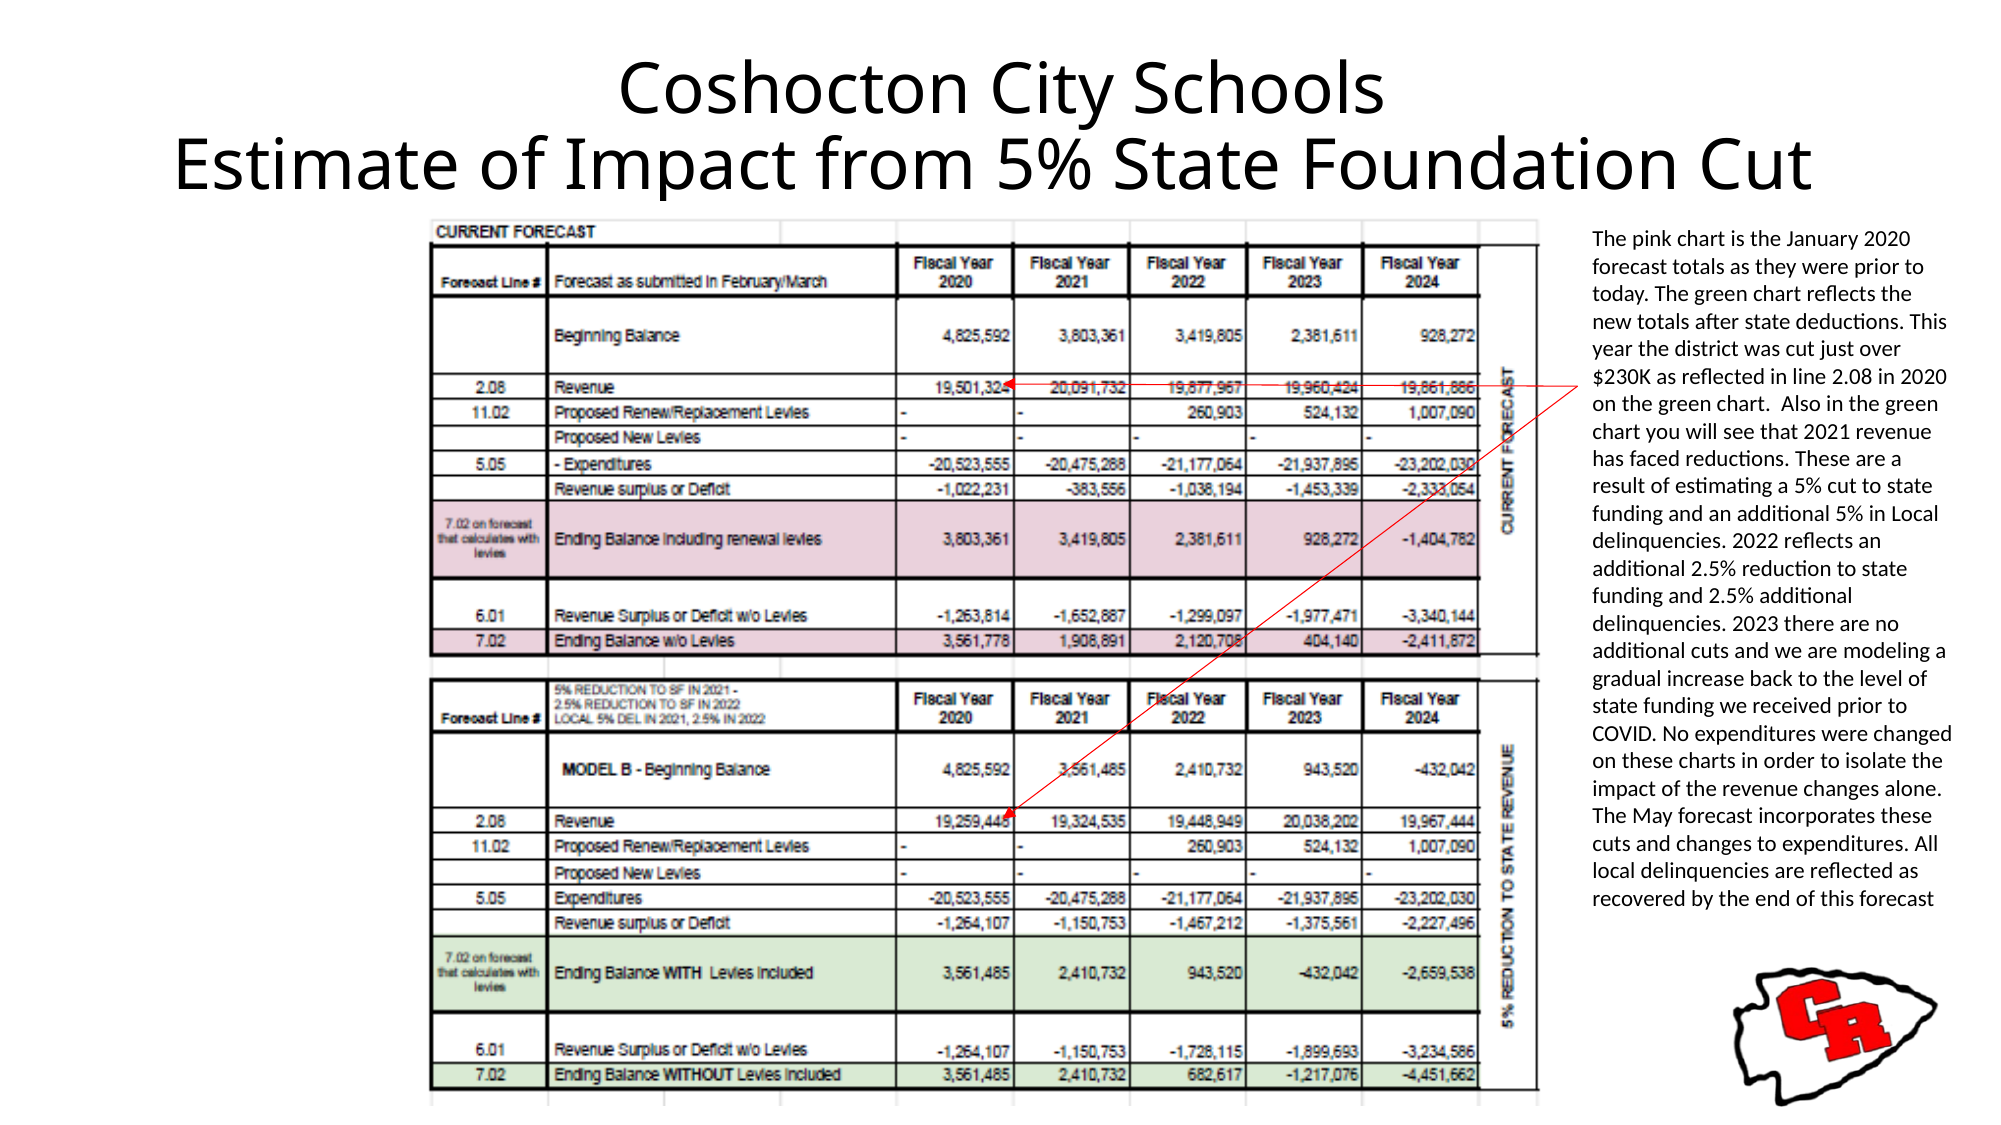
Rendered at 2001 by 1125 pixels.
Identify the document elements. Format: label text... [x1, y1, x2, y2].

text_box Coshocton City Schools Estimate of Impact from 5% State Foundation Cut [140, 20, 1866, 238]
picture [418, 201, 1550, 1106]
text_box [1002, 386, 1578, 819]
picture [1666, 931, 1969, 1125]
text_box The pink chart is the January 2020 forecast totals as they were prior to today. The green chart reflects the new totals after state deductions. This year the district was cut just over $230K as reflected in line 2.08 in 2020 on the green chart. Also in the green chart you will see that 2021 revenue has faced reductions. These are a result of estimating a 5% cut to state funding and an additional 5% in Local delinquencies. 2022 reflects an additional 2.5% reduction to state funding and 2.5% additional delinquencies. 2023 there are no additional cuts and we are modeling a gradual increase back to the level of state funding we received prior to COVID. No expenditures were changed on these charts in order to isolate the impact of the revenue changes alone. The May forecast incorporates these cuts and changes to expenditures. All local delinquencies are reflected as recovered by the end of this forecast [1577, 216, 1969, 918]
